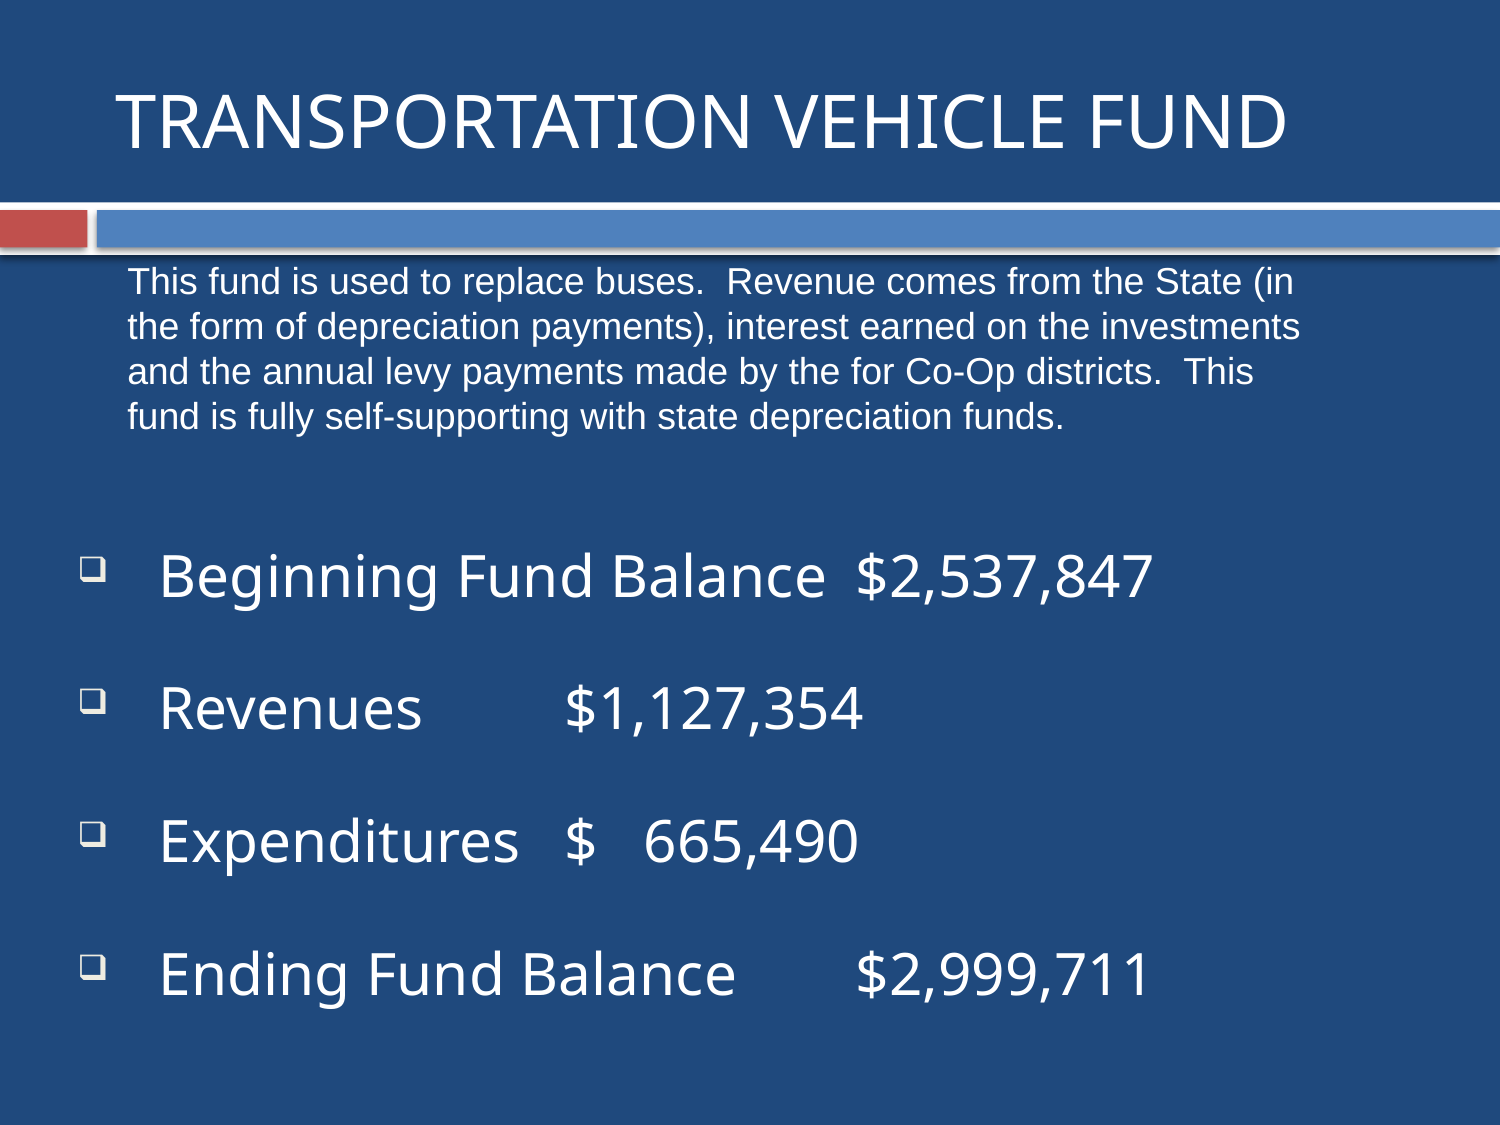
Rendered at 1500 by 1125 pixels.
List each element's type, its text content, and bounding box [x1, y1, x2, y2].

text_box This fund is used to replace buses. Revenue comes from the State (in the form of depreciation payments), interest earned on the investments and the annual levy payments made by the for Co-Op districts. This fund is fully self-supporting with state depreciation funds. [112, 249, 1338, 445]
title TRANSPORTATION VEHICLE FUND [100, 37, 1438, 200]
list Beginning Fund Balance $2,537,847 Revenues $1,127,354 Expenditures $ 665,490 Ending Fund Balance $2,999,711 [62, 446, 1413, 1022]
